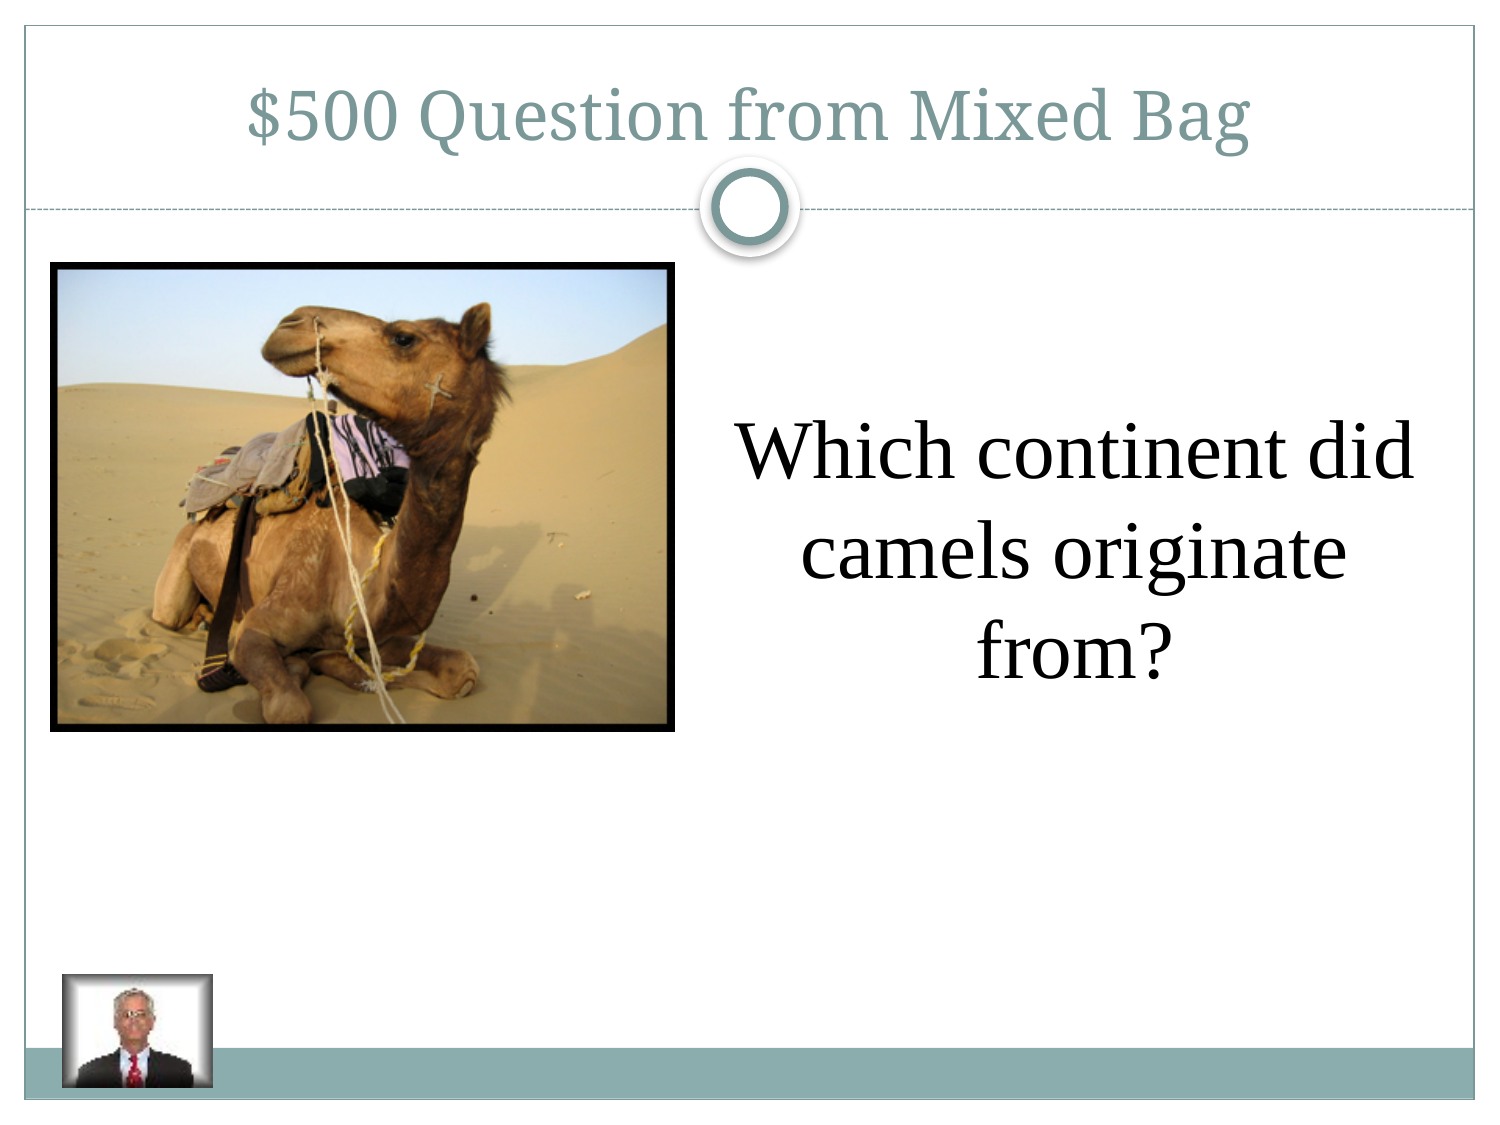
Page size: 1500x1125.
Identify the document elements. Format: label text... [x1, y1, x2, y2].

picture [49, 262, 676, 732]
picture [62, 974, 213, 1088]
title $500 Question from Mixed Bag [49, 37, 1450, 162]
text_box Which continent did camels originate from? [687, 387, 1463, 703]
